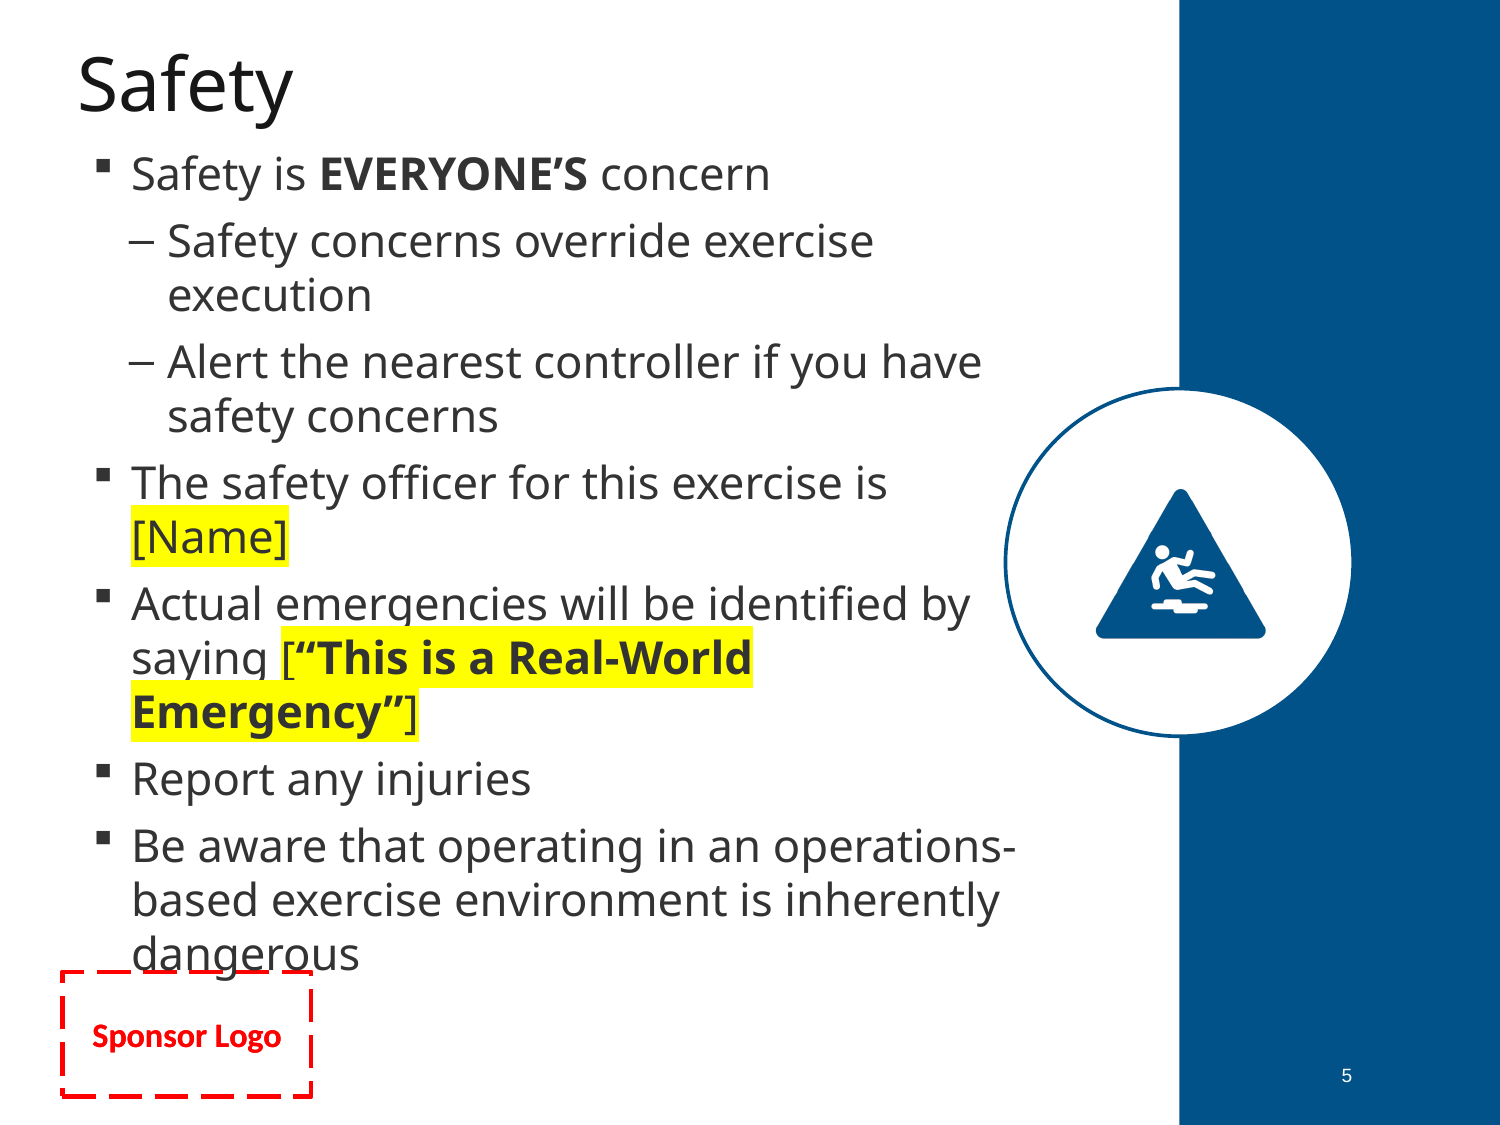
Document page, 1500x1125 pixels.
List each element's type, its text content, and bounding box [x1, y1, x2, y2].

slide_number 5 [1242, 1052, 1368, 1098]
list Safety is EVERYONE’S concern Safety concerns override exercise execution Alert the nearest controller if you have safety concerns The safety officer for this exercise is [Name] Actual emergencies will be identified by saying [“This is a Real-World Emergency”] Report any injuries Be aware that operating in an operations-based exercise environment is inherently dangerous [77, 137, 1064, 988]
title Safety [62, 0, 982, 164]
text_box [1003, 386, 1356, 739]
picture [1086, 469, 1275, 658]
text_box [1177, 0, 1500, 1125]
